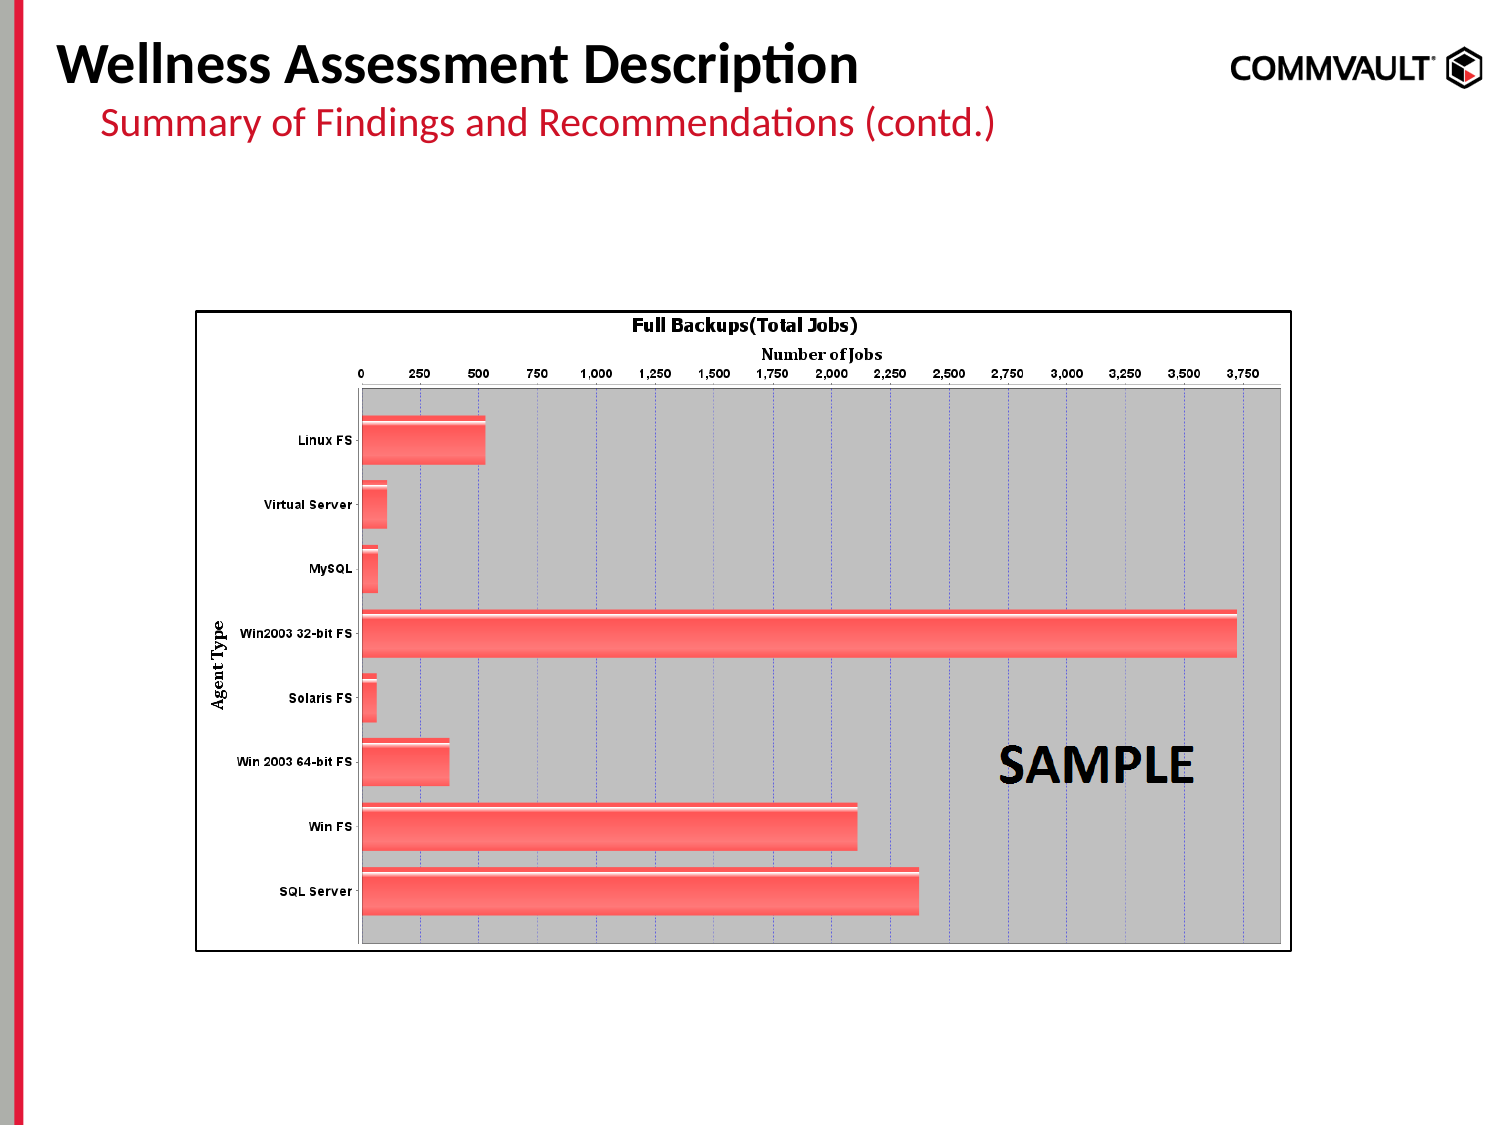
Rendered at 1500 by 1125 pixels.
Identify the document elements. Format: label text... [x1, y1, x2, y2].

title Wellness Assessment Description [41, 30, 1247, 91]
list Summary of Findings and Recommendations (contd.) [85, 91, 1247, 150]
picture [196, 312, 1291, 951]
picture [1247, 46, 1483, 89]
